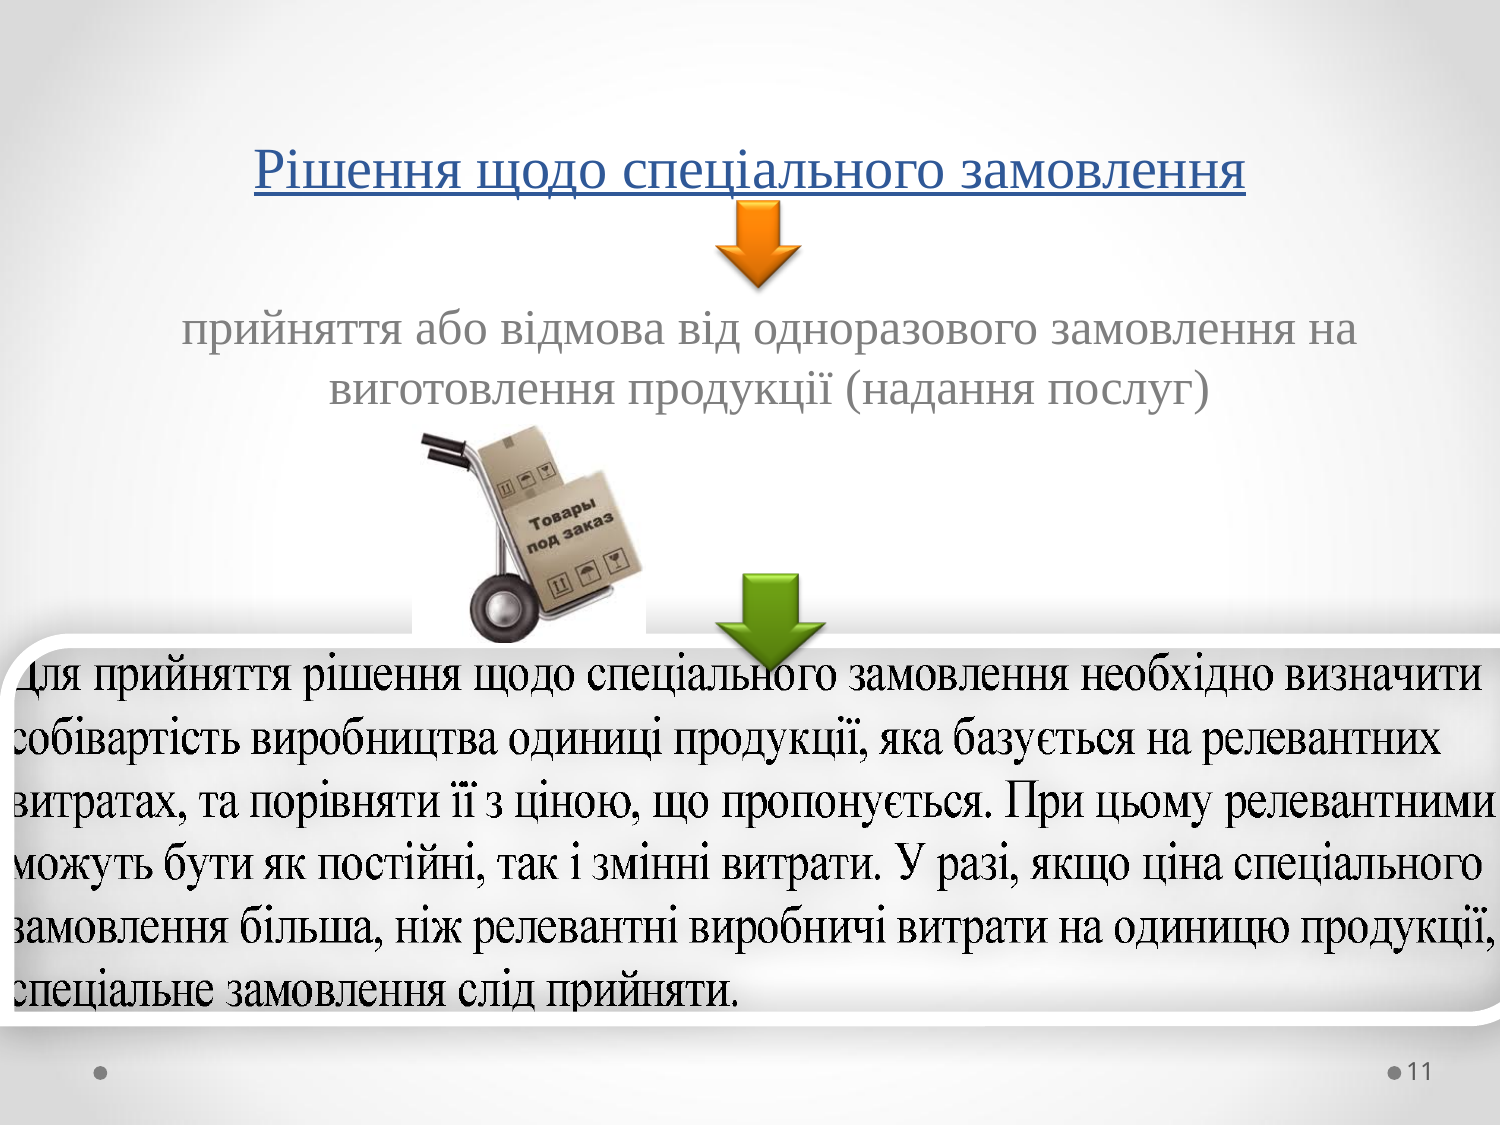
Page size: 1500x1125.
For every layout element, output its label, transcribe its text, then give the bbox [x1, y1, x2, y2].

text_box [705, 568, 835, 685]
text_box 11 [1401, 1042, 1494, 1103]
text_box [705, 194, 810, 302]
title Рішення щодо спеціального замовлення [75, 87, 1425, 209]
picture [0, 0, 1500, 1125]
list прийняття або відмова від одноразового замовлення на виготовлення продукції (надання послуг) [94, 286, 1445, 605]
